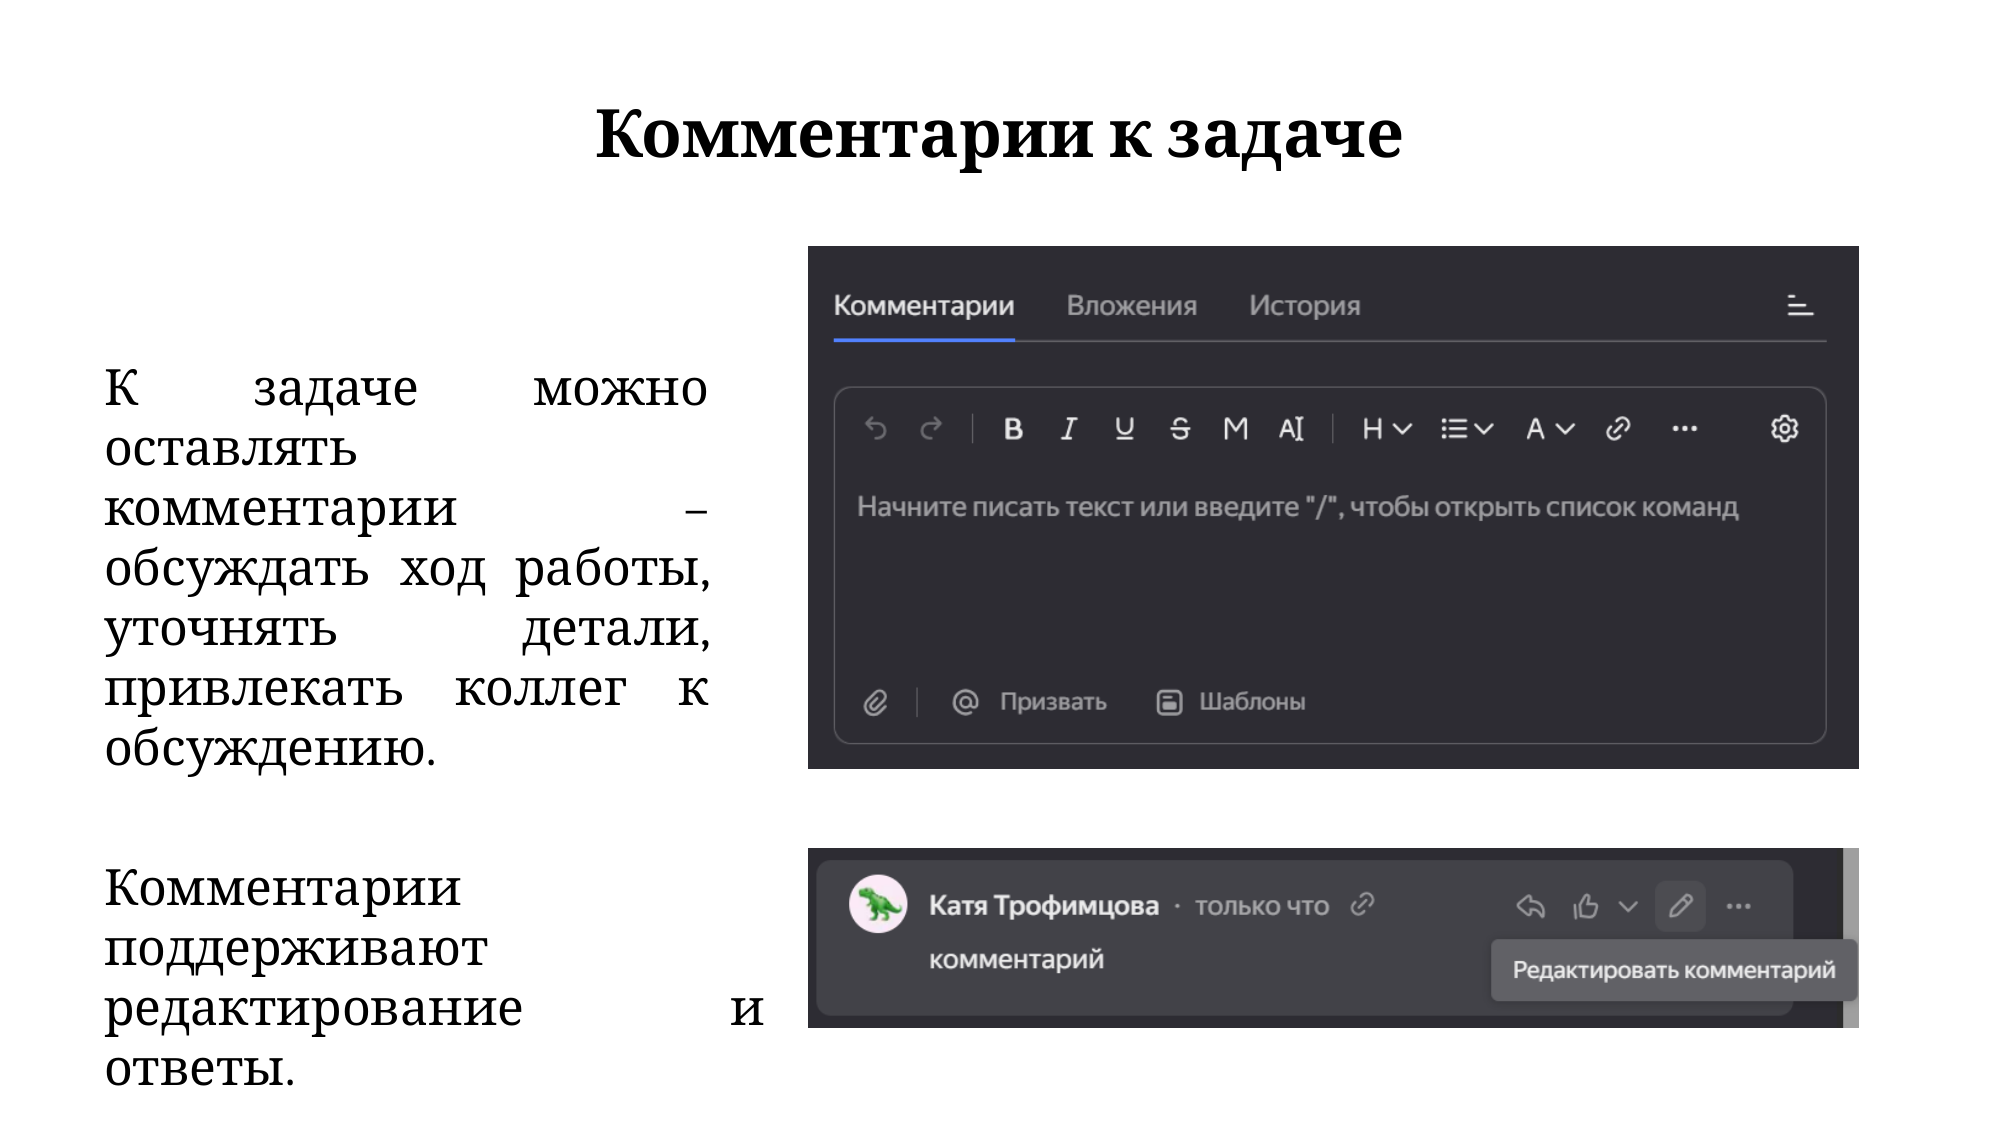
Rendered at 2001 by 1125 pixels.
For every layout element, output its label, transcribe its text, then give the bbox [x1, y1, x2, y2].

title Комментарии к задаче [89, 78, 1911, 193]
text_box К задаче можно оставлять комментарии – обсуждать ход работы, уточнять детали, привлекать коллег к обсуждению. [89, 348, 724, 784]
picture [807, 245, 1859, 770]
picture [807, 847, 1859, 1029]
text_box Комментарии поддерживают редактирование и ответы. [89, 848, 780, 1104]
